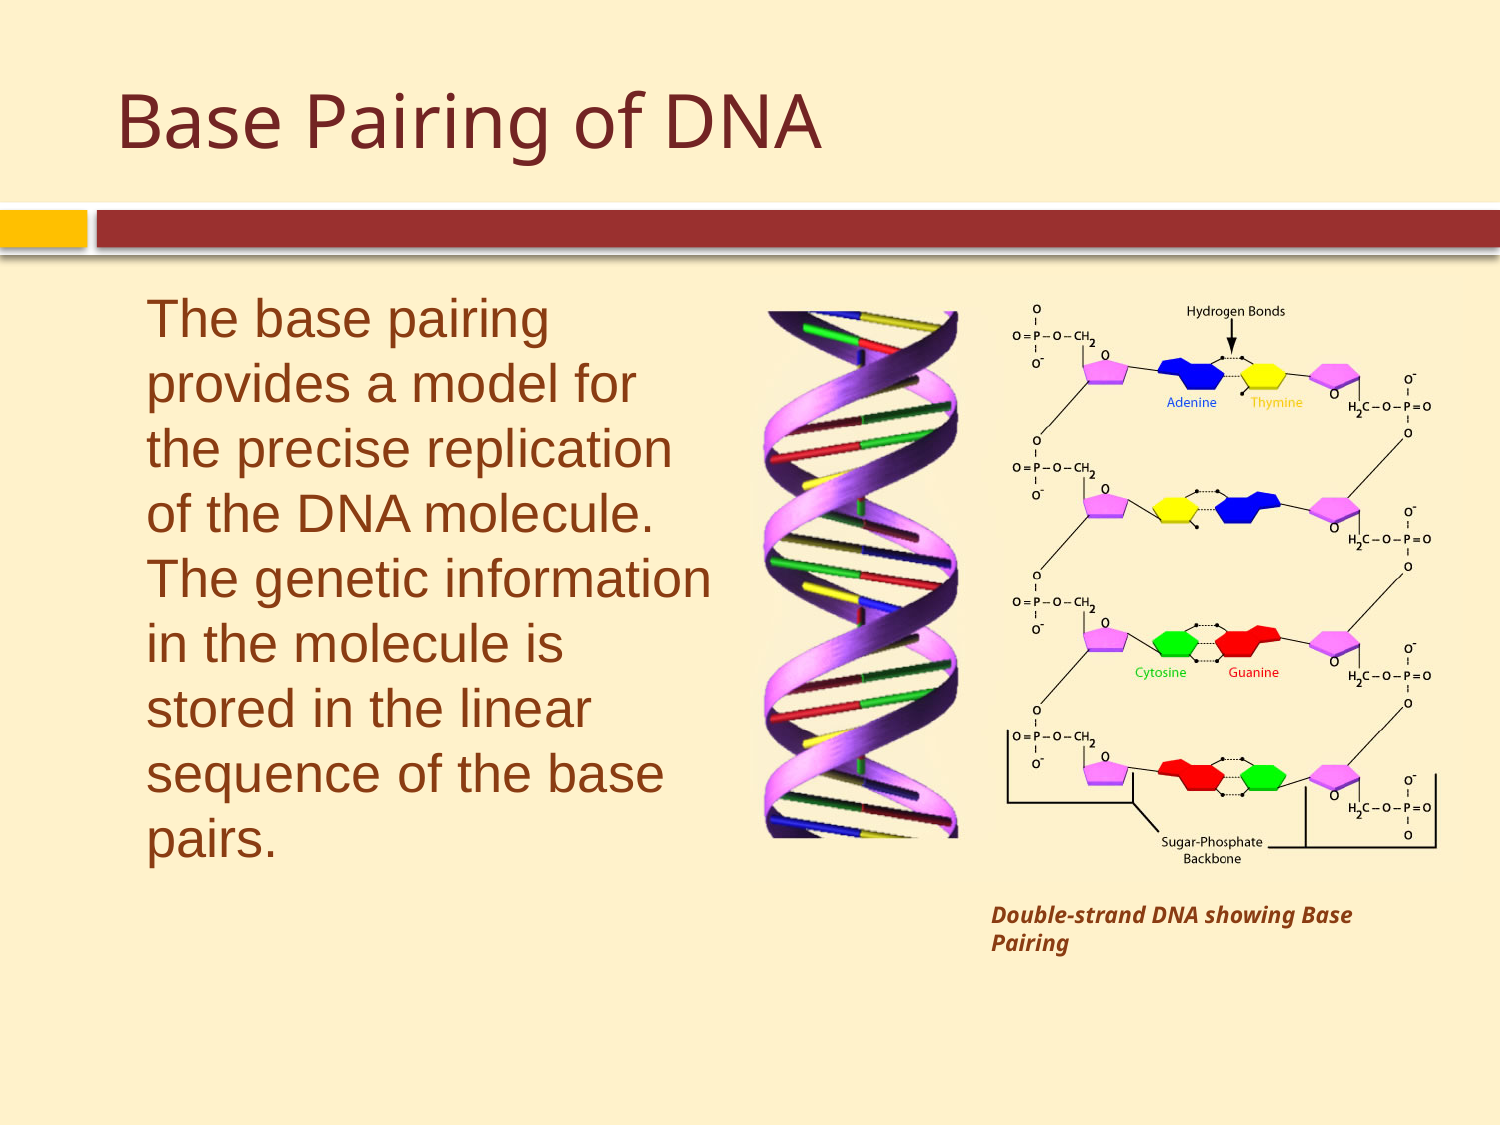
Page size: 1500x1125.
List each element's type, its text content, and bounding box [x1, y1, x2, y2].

list The base pairing provides a model for the precise replication of the DNA molecule. The genetic information in the molecule is stored in the linear sequence of the base pairs. [131, 275, 733, 1125]
title Base Pairing of DNA [100, 37, 1438, 200]
picture [749, 275, 1464, 882]
text_box Double-strand DNA showing Base Pairing [976, 893, 1445, 963]
